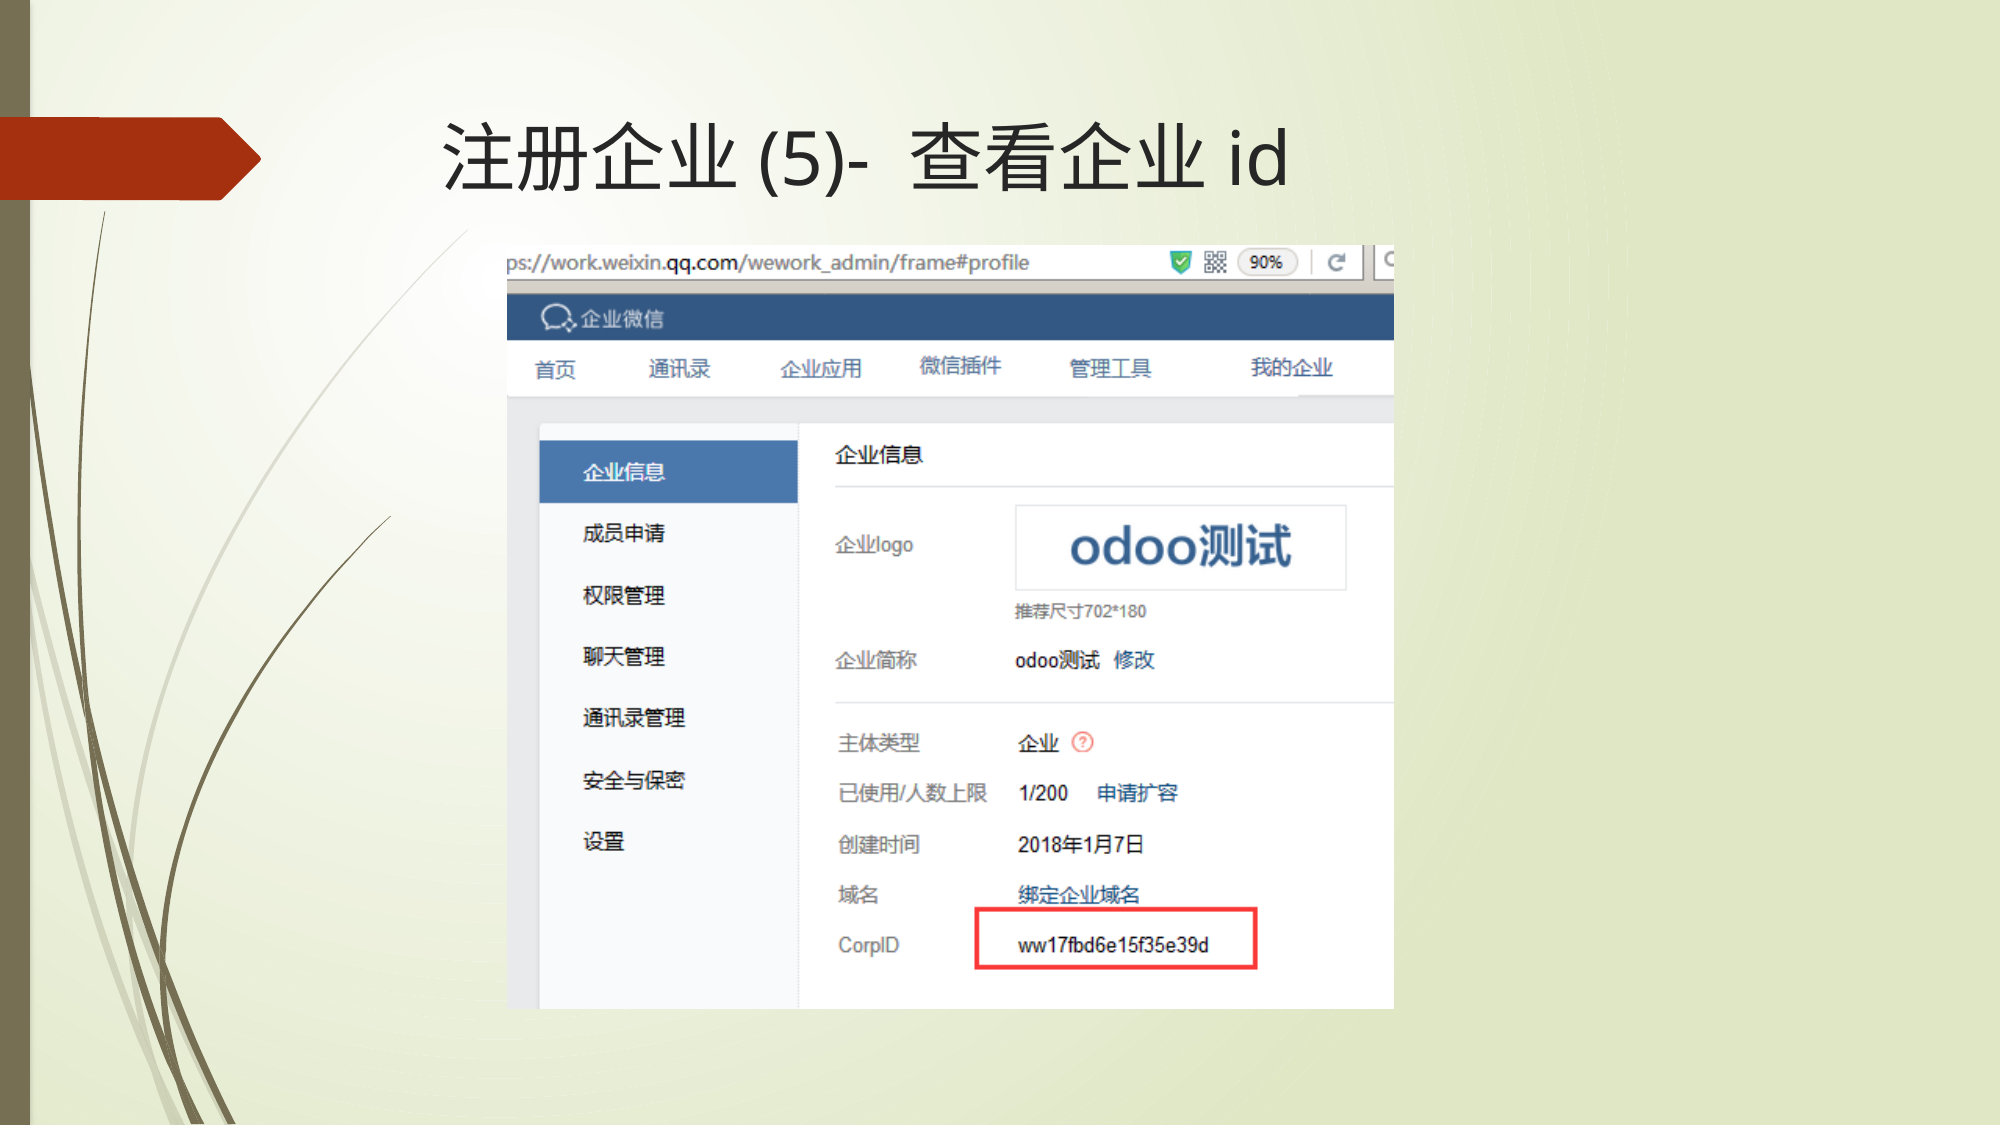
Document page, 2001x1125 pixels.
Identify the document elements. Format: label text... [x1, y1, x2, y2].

title 注册企业(5)- 查看企业id [425, 102, 1888, 313]
picture [507, 245, 1394, 1009]
